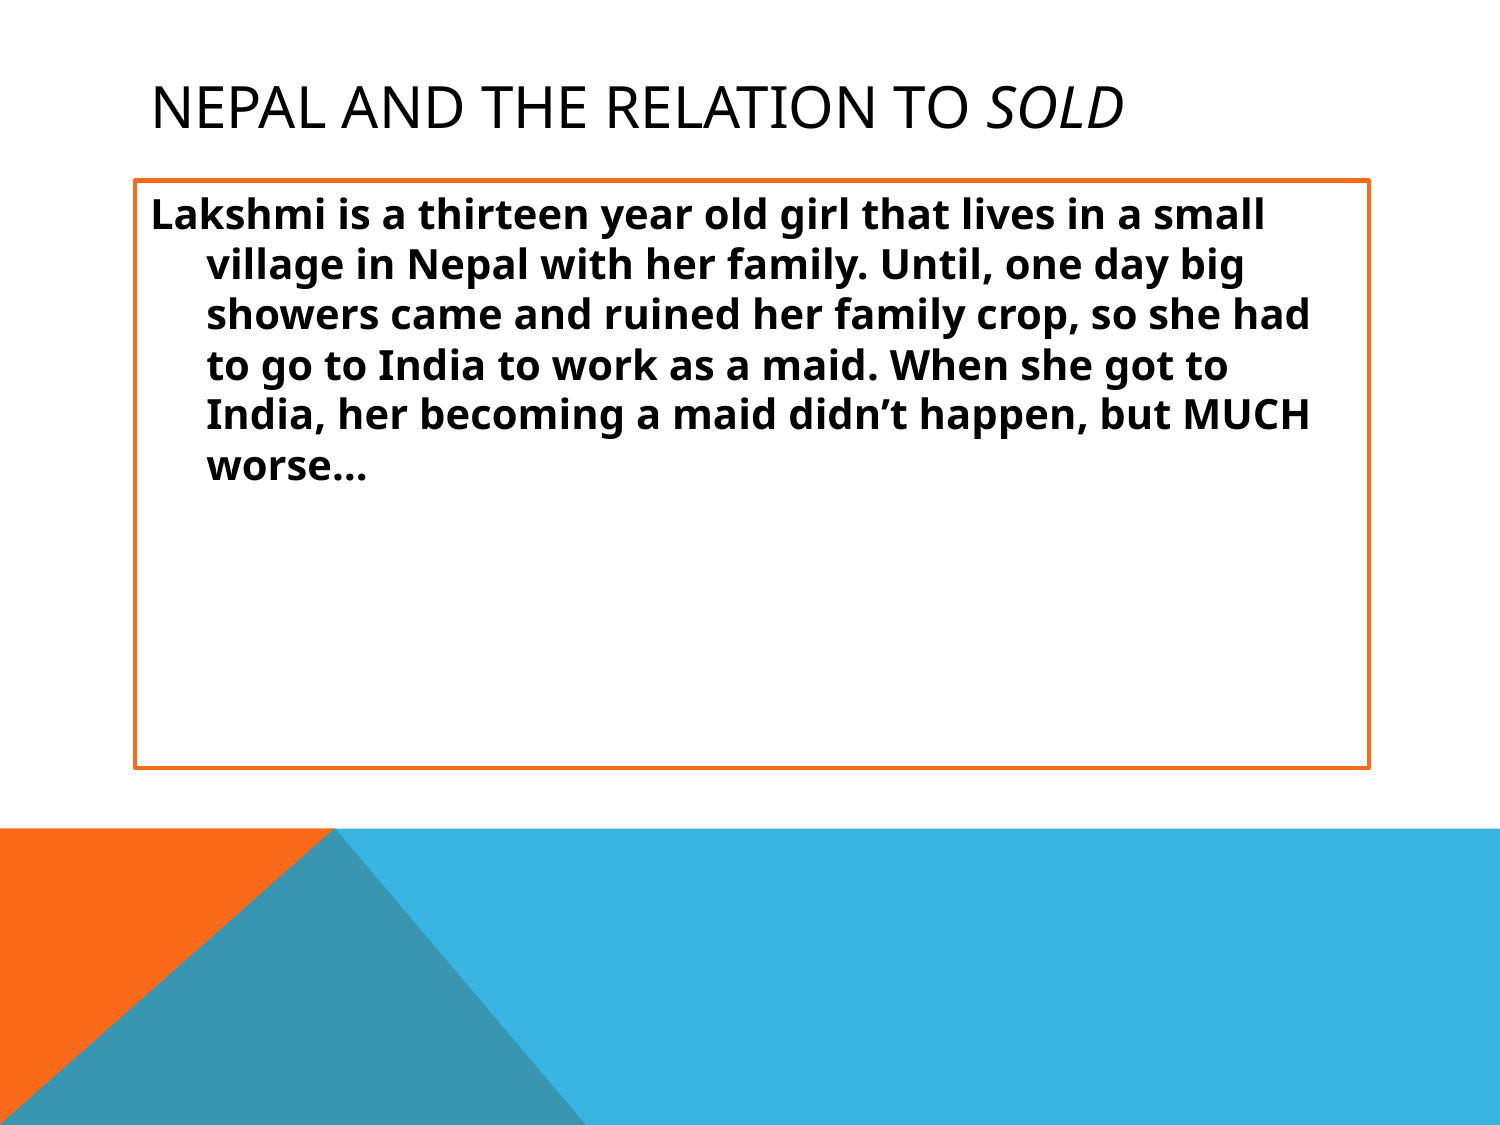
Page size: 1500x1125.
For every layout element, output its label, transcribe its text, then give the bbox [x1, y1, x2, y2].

title Nepal and the relation to sold [135, 60, 1369, 150]
list Lakshmi is a thirteen year old girl that lives in a small village in Nepal with her family. Until, one day big showers came and ruined her family crop, so she had to go to India to work as a maid. When she got to India, her becoming a maid didn’t happen, but MUCH worse… [133, 178, 1371, 770]
